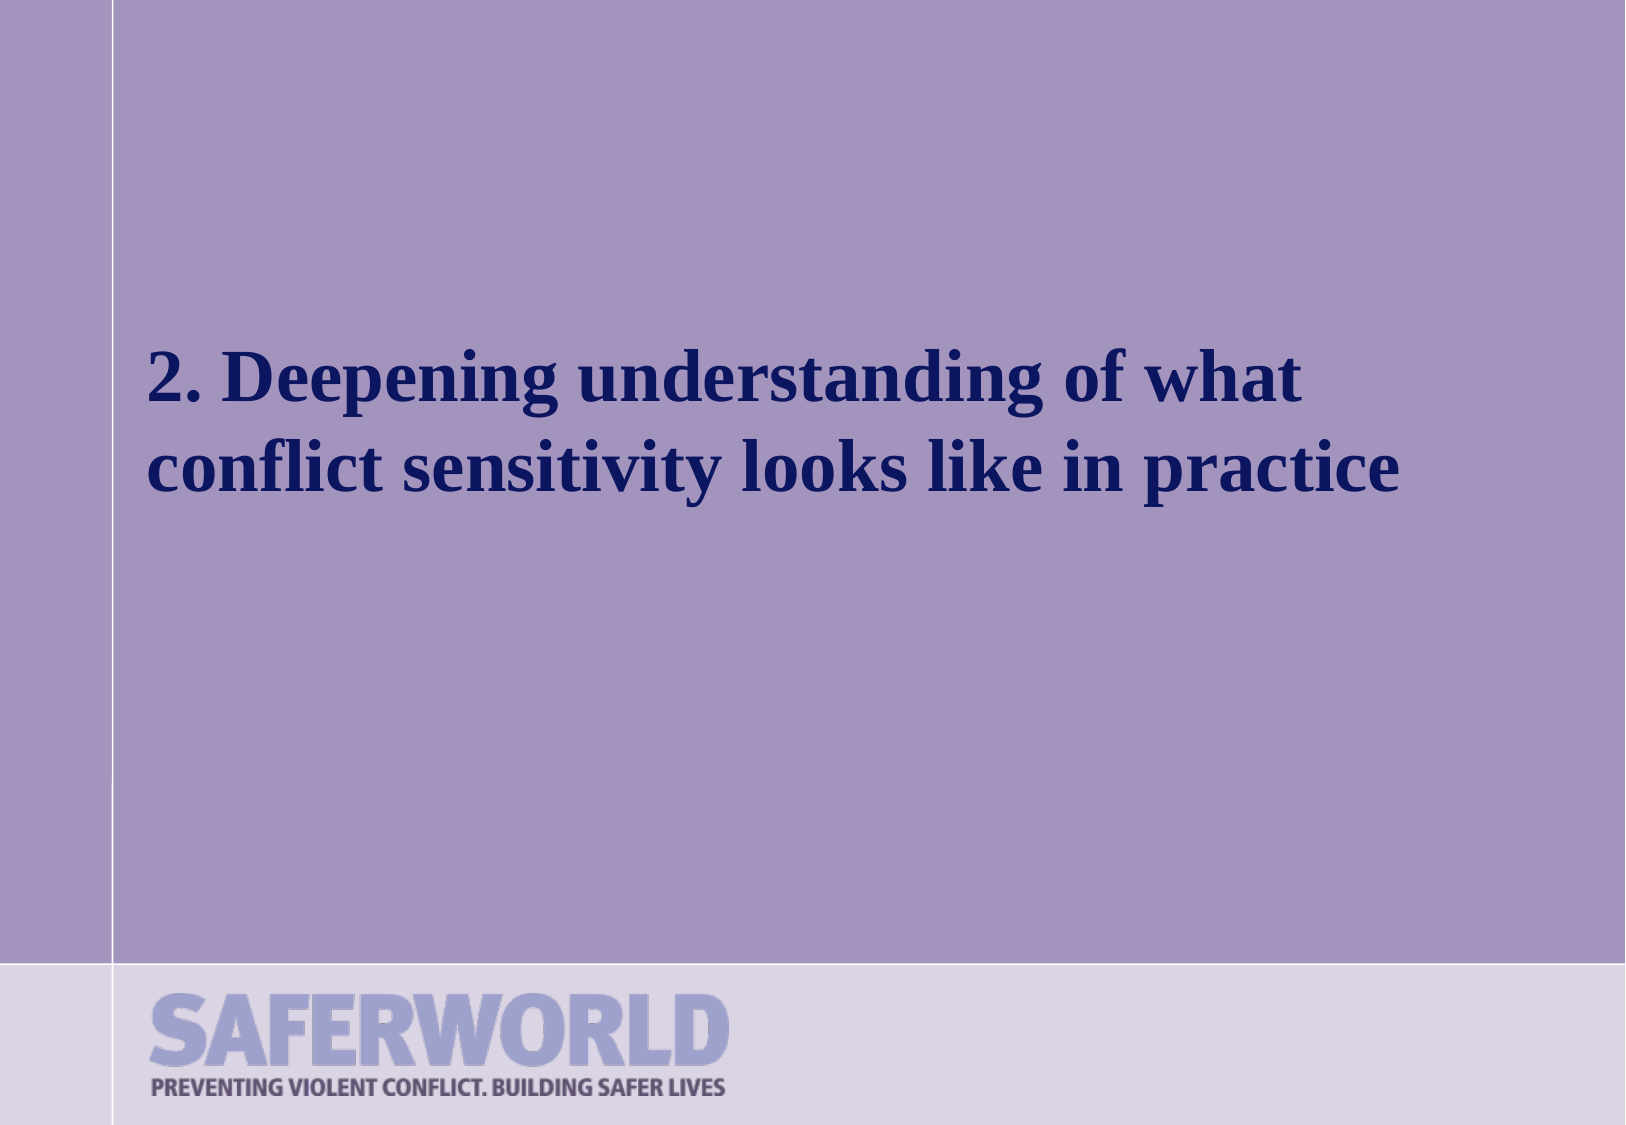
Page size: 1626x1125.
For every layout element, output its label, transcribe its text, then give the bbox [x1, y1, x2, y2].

text_box 2. Deepening understanding of what conflict sensitivity looks like in practice [146, 326, 1497, 504]
picture [149, 993, 729, 1096]
